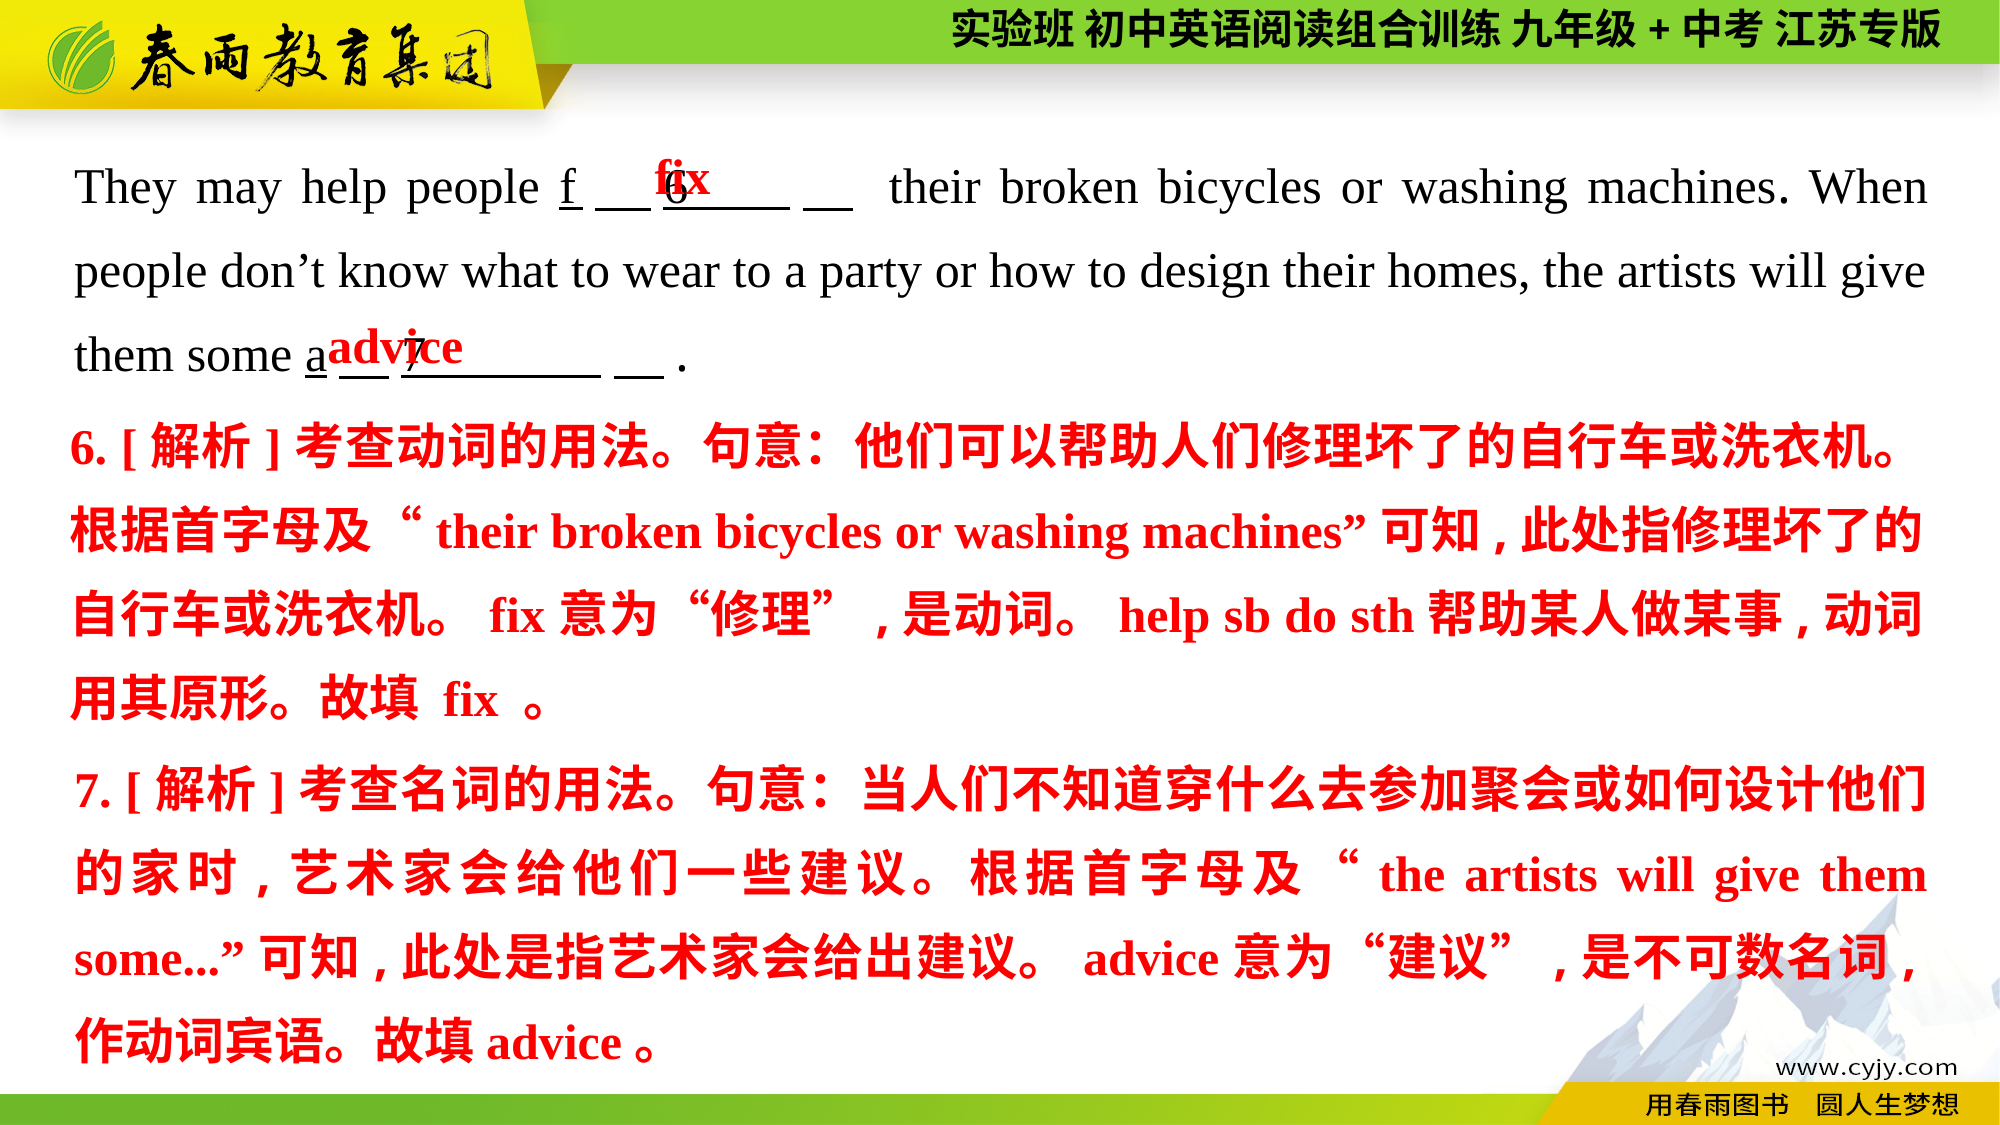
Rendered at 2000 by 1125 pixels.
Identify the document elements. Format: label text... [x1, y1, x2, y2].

text_box fix [639, 137, 726, 213]
text_box advice [312, 306, 479, 381]
text_box 6. [解析]考查动词的用法。句意：他们可以帮助人们修理坏了的自行车或洗衣机。根据首字母及“their broken bicycles or washing machines”可知,此处指修理坏了的自行车或洗衣机。fix意为“修理”,是动词。help sb do sth帮助某人做某事,动词用其原形。故填 fix 。 [54, 383, 1939, 735]
text_box 7. [解析]考查名词的用法。句意：当人们不知道穿什么去参加聚会或如何设计他们的家时,艺术家会给他们一些建议。根据首字母及“the artists will give them some...”可知,此处是指艺术家会给出建议。advice意为“建议”,是不可数名词,作动词宾语。故填advice。 [59, 725, 1944, 1077]
list They may help people f 6 their broken bicycles or washing machines. When people don’t know what to wear to a party or how to design their homes, the artists will give them some a 7 . [59, 122, 1944, 392]
picture [0, 0, 2000, 1125]
